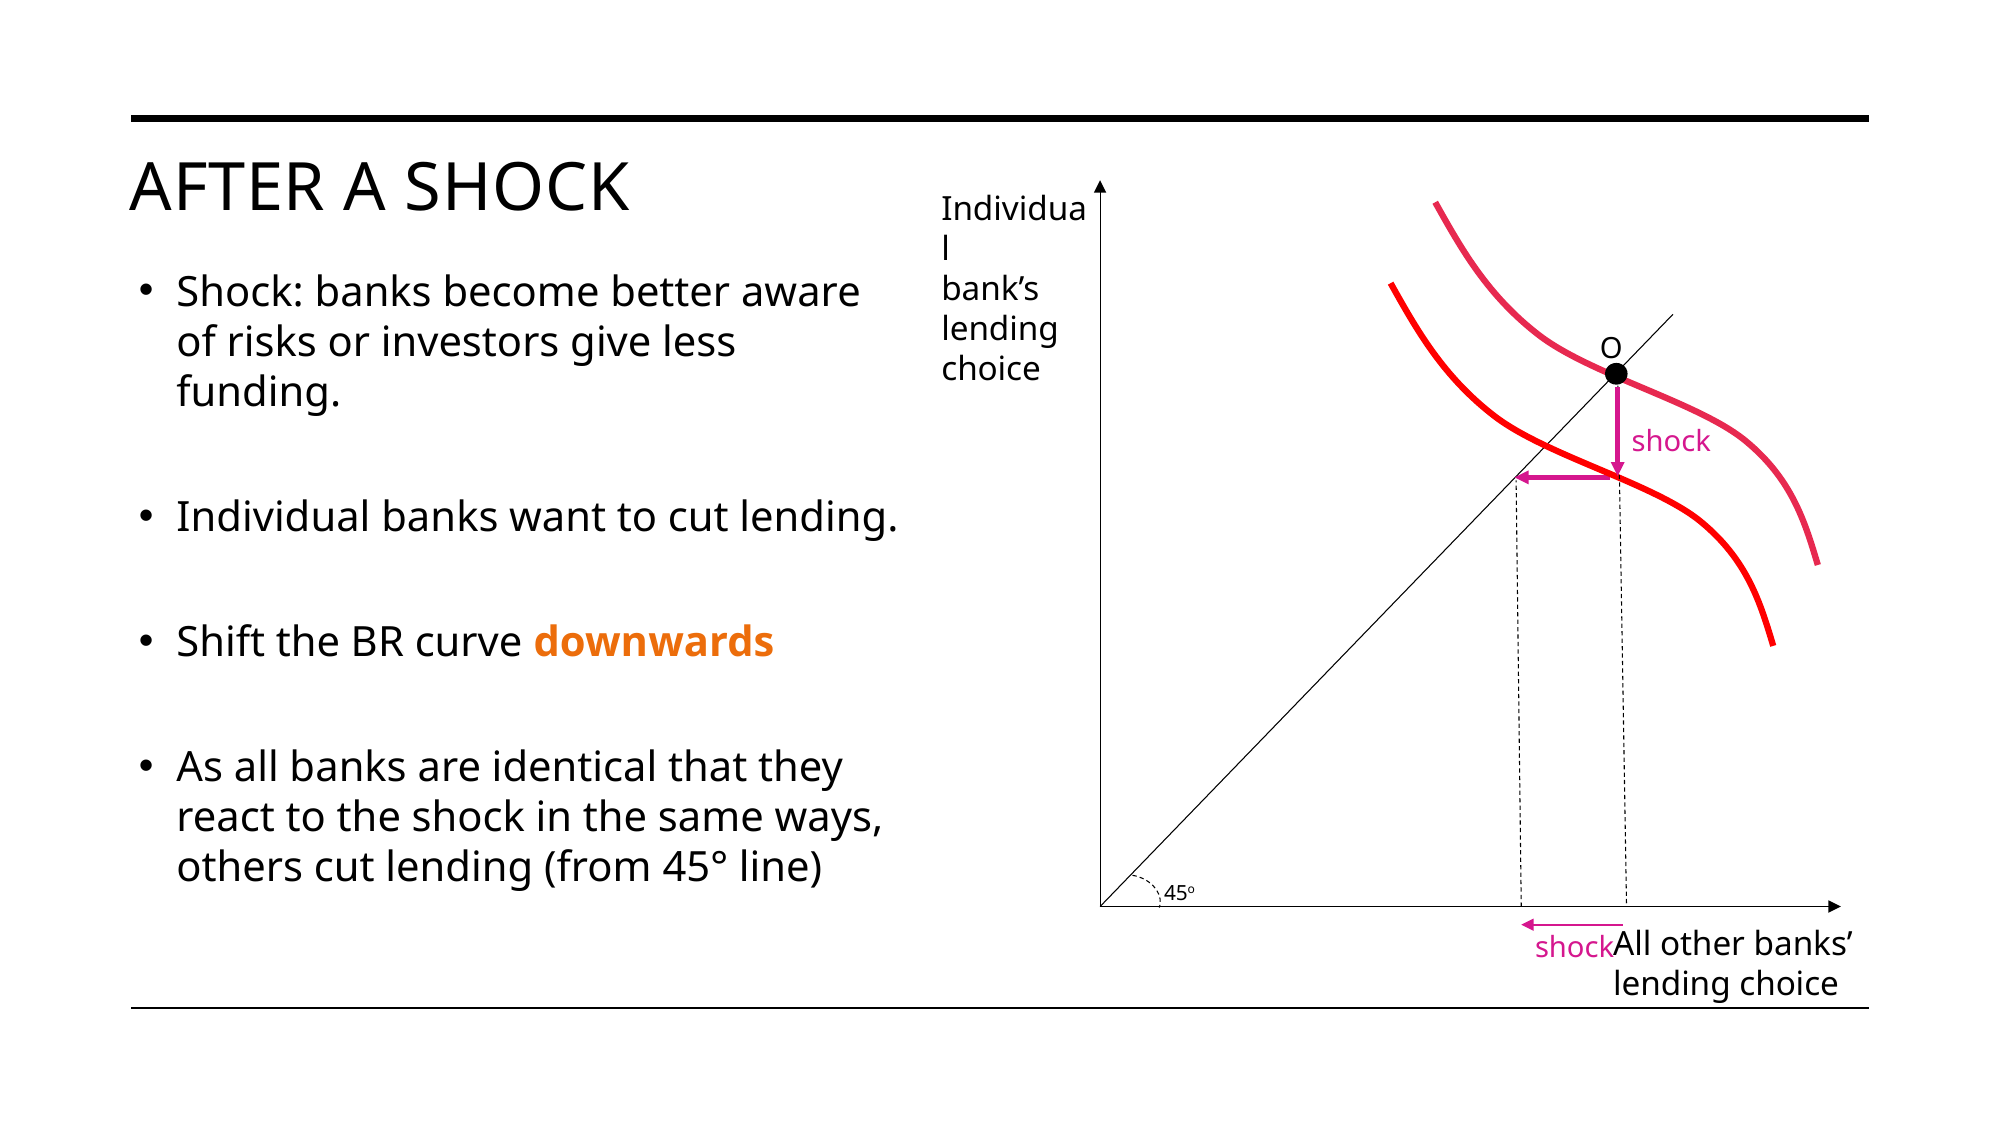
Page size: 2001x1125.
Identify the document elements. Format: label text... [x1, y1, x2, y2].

list Shock: banks become better aware of risks or investors give less funding. Individual banks want to cut lending. Shift the BR curve downwards As all banks are identical that they react to the shock in the same ways, others cut lending (from 45° line) [87, 257, 925, 971]
text_box Individual bank’s lending choice [933, 179, 1100, 395]
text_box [1100, 180, 1860, 1001]
title After a shock [114, 136, 1869, 221]
